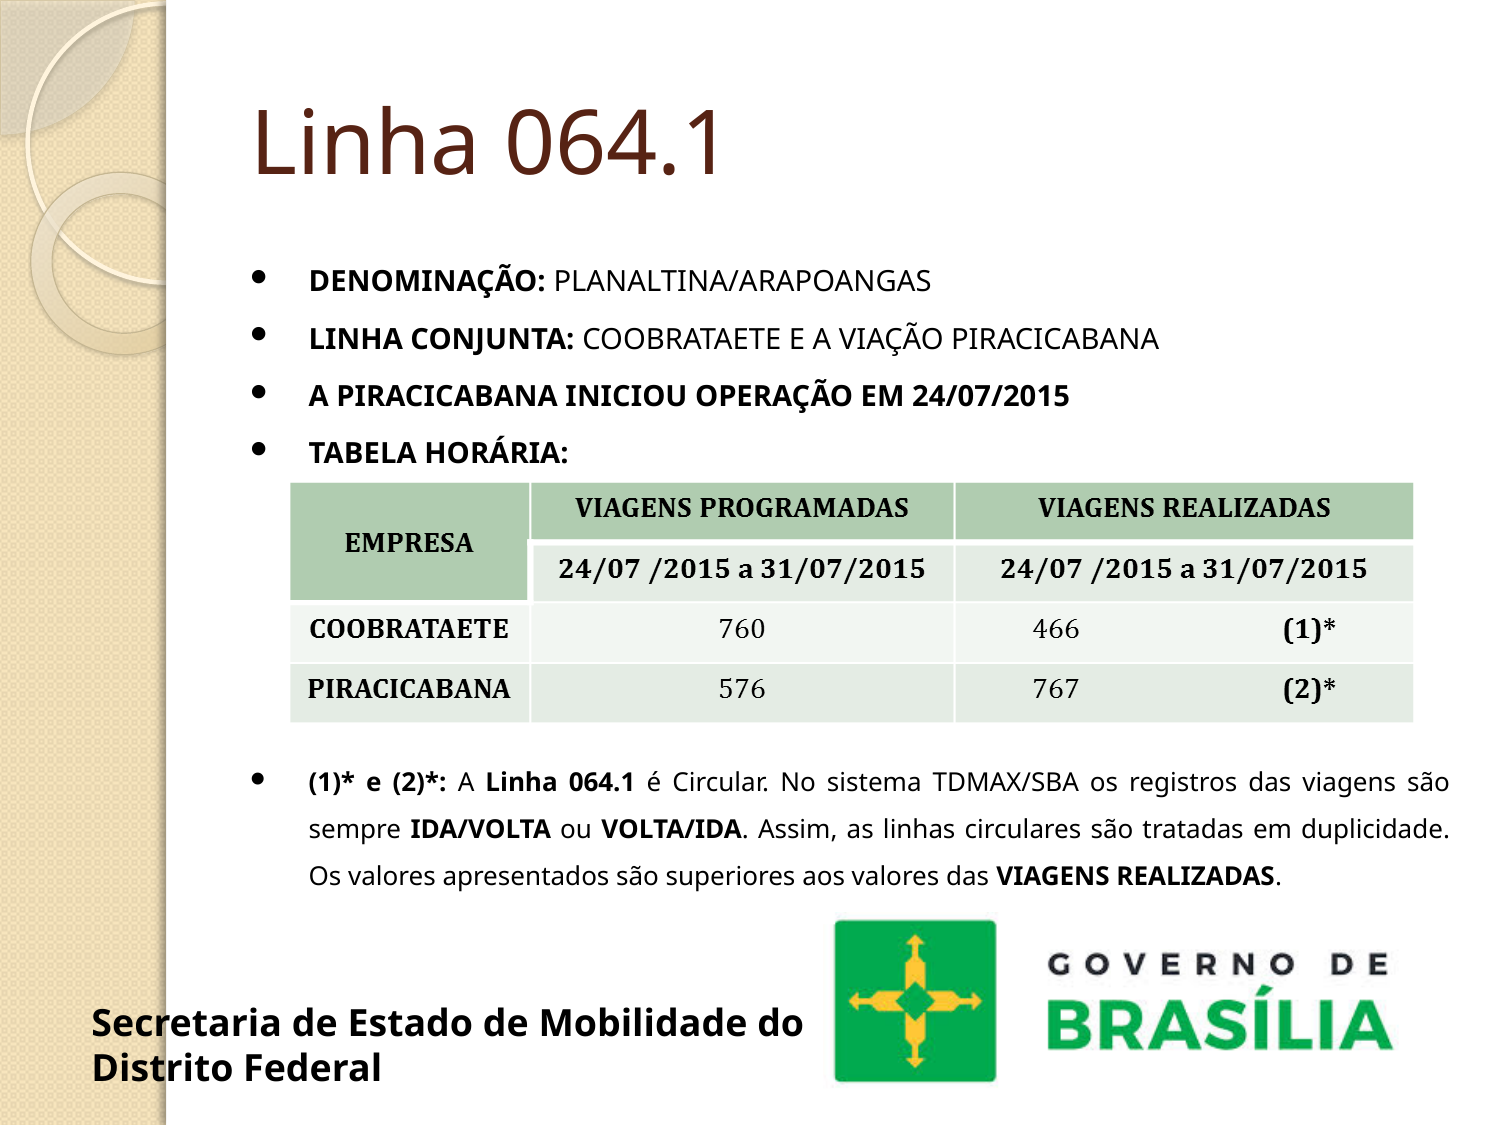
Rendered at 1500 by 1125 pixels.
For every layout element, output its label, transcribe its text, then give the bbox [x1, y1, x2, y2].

picture [823, 953, 1424, 1118]
list DENOMINAÇÃO: PLANALTINA/ARAPOANGAS LINHA CONJUNTA: COOBRATAETE E A VIAÇÃO PIRACICABANA A PIRACICABANA INICIOU OPERAÇÃO EM 24/07/2015 TABELA HORÁRIA: (1)* e (2)*: A Linha 064.1 é Circular. No sistema TDMAX/SBA os registros das viagens são sempre IDA/VOLTA ou VOLTA/IDA. Assim, as linhas circulares são tratadas em duplicidade. Os valores apresentados são superiores aos valores das Viagens Realizadas. [235, 237, 1466, 953]
title Linha 064.1 [235, 45, 1466, 233]
picture [288, 479, 1415, 724]
